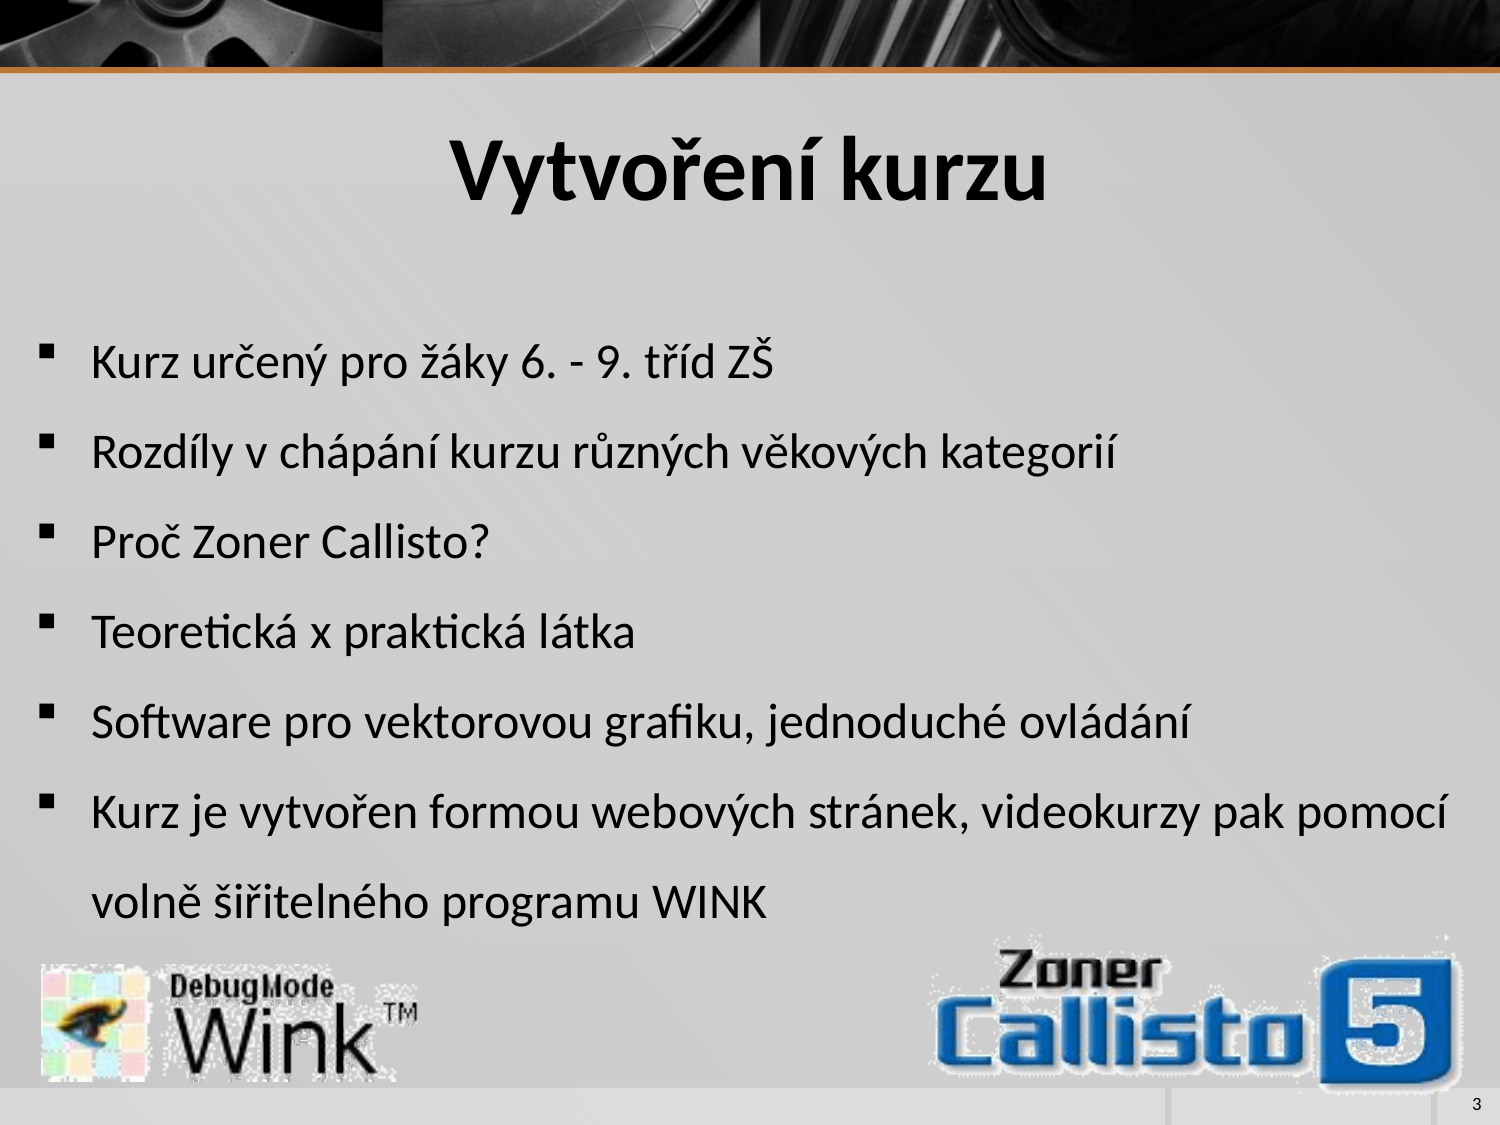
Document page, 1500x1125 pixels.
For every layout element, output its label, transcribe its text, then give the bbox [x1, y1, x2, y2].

picture [0, 0, 1500, 67]
picture [40, 963, 452, 1082]
text_box Vytvoření kurzu [100, 101, 1400, 227]
text_box Kurz určený pro žáky 6. - 9. tříd ZŠ Rozdíly v chápání kurzu různých věkových kategorií Proč Zoner Callisto? Teoretická x praktická látka Software pro vektorovou grafiku, jednoduché ovládání Kurz je vytvořen formou webových stránek, videokurzy pak pomocí volně šiřitelného programu WINK [20, 290, 1480, 936]
picture [861, 902, 1500, 1116]
